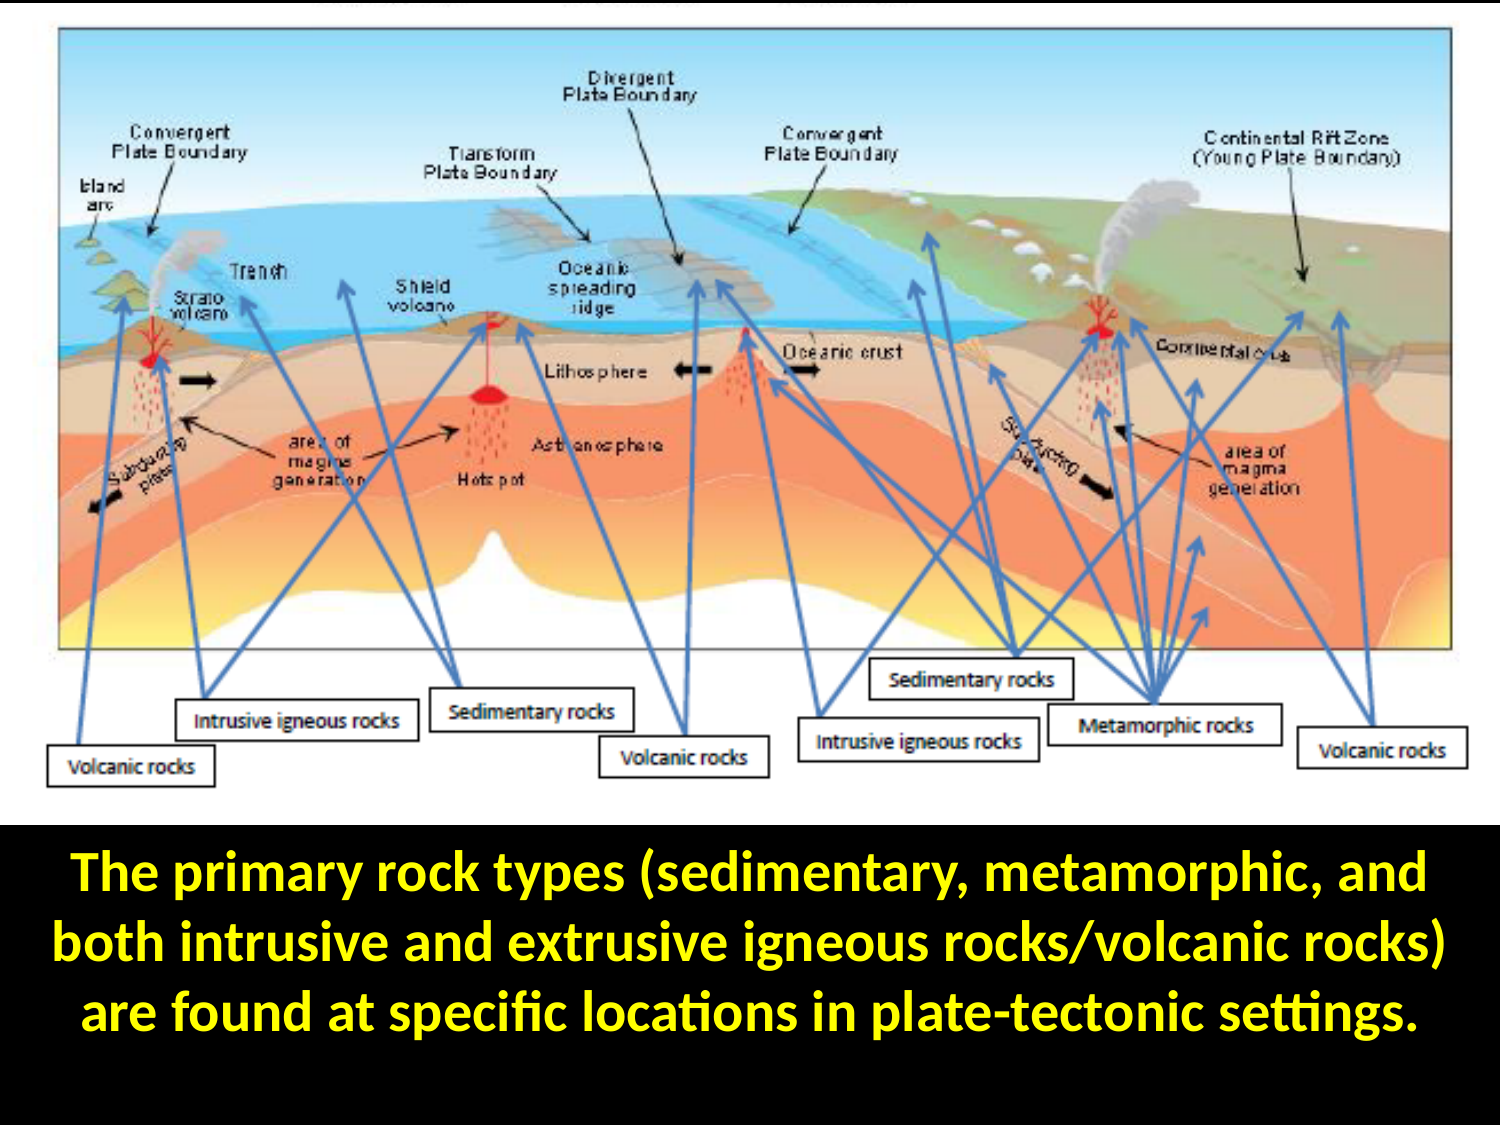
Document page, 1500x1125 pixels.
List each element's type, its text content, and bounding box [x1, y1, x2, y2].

text_box The primary rock types (sedimentary, metamorphic, and both intrusive and extrusive igneous rocks/volcanic rocks) are found at specific locations in plate-tectonic settings. [12, 835, 1488, 1051]
picture [0, 2, 1500, 826]
